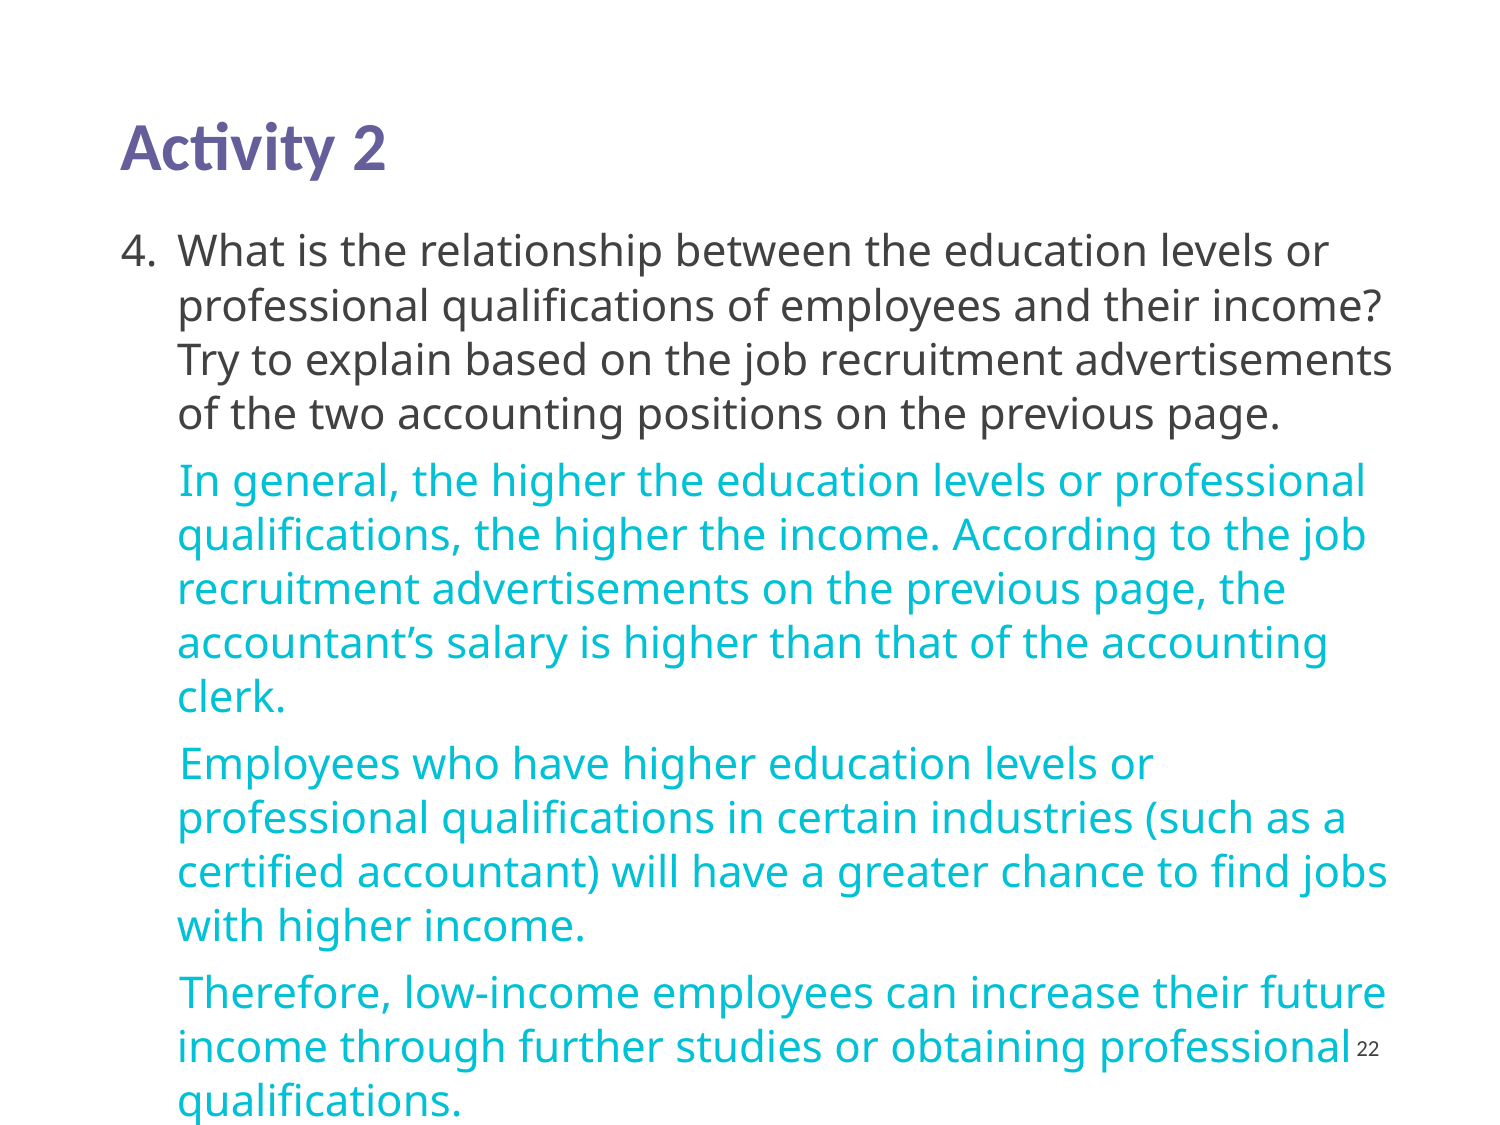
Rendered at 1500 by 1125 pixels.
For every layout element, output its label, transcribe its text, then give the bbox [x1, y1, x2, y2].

list What is the relationship between the education levels or professional qualifications of employees and their income? Try to explain based on the job recruitment advertisements of the two accounting positions on the previous page. In general, the higher the education levels or professional qualifications, the higher the income. According to the job recruitment advertisements on the previous page, the accountant’s salary is higher than that of the accounting clerk. Employees who have higher education levels or professional qualifications in certain industries (such as a certified accountant) will have a greater chance to find jobs with higher income. Therefore, low-income employees can increase their future income through further studies or obtaining professional qualifications. [120, 220, 1414, 983]
list Activity 2 [119, 113, 1382, 212]
slide_number 22 [1353, 1035, 1381, 1062]
